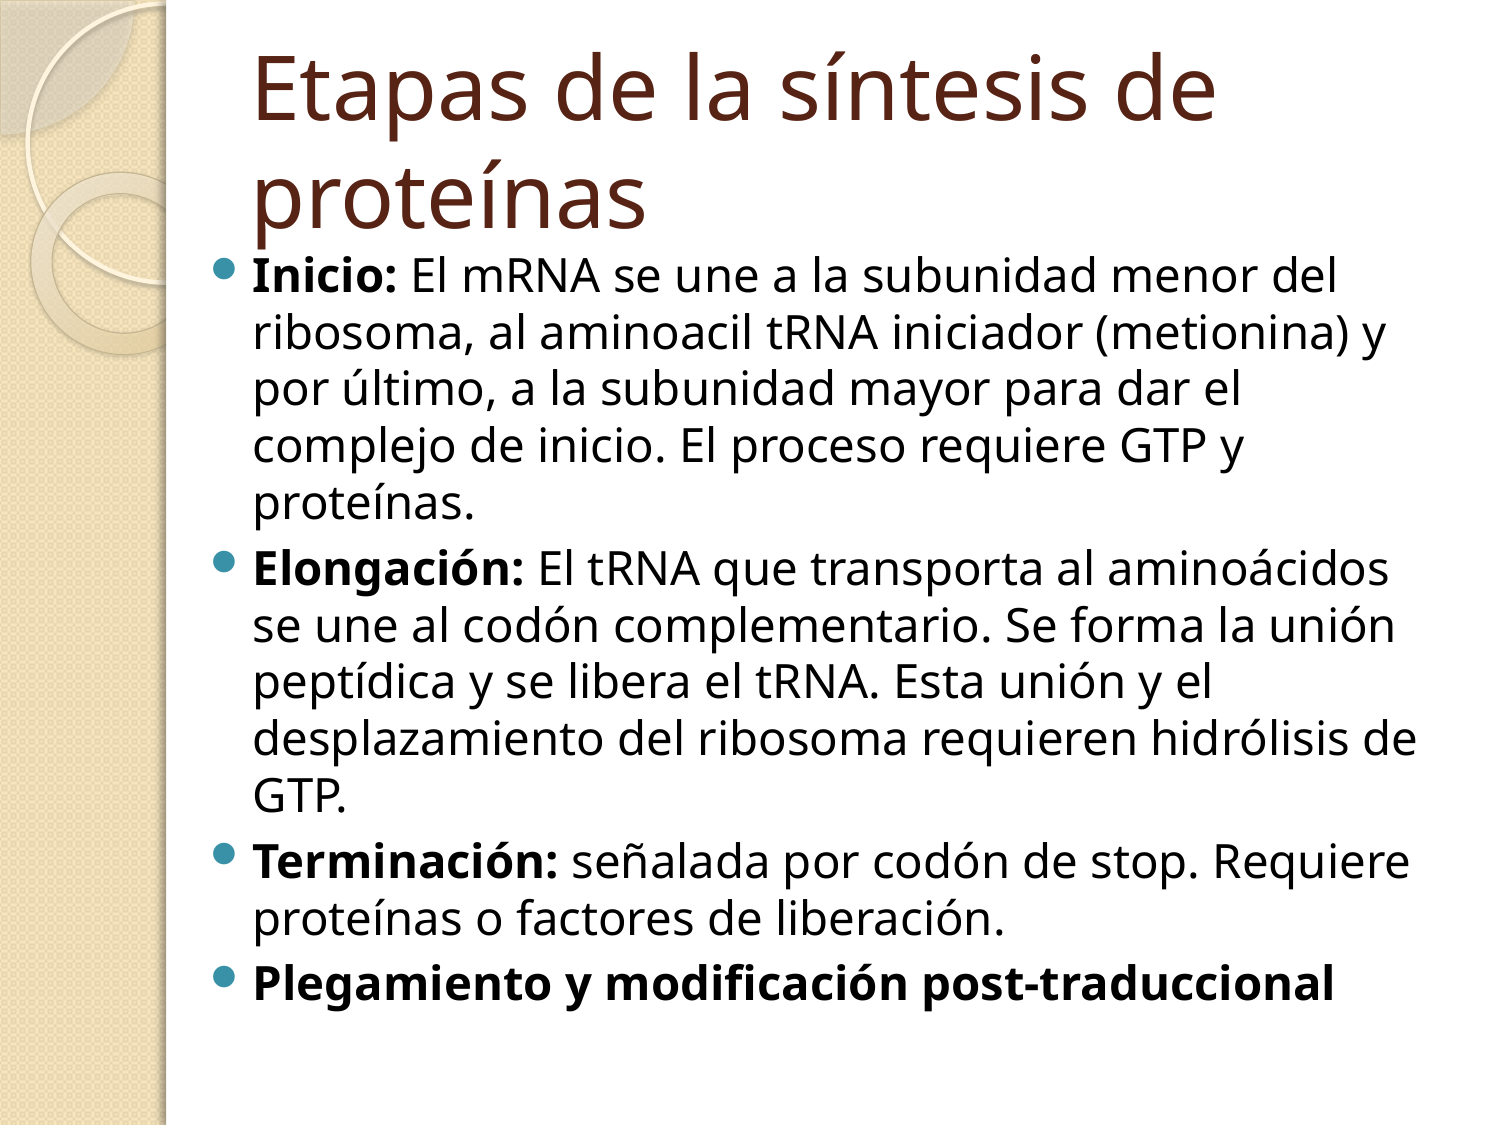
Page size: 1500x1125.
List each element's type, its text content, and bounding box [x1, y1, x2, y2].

list Inicio: El mRNA se une a la subunidad menor del ribosoma, al aminoacil tRNA iniciador (metionina) y por último, a la subunidad mayor para dar el complejo de inicio. El proceso requiere GTP y proteínas. Elongación: El tRNA que transporta al aminoácidos se une al codón complementario. Se forma la unión peptídica y se libera el tRNA. Esta unión y el desplazamiento del ribosoma requieren hidrólisis de GTP. Terminación: señalada por codón de stop. Requiere proteínas o factores de liberación. Plegamiento y modificación post-traduccional [183, 237, 1466, 1025]
title Etapas de la síntesis de proteínas [235, 45, 1466, 233]
